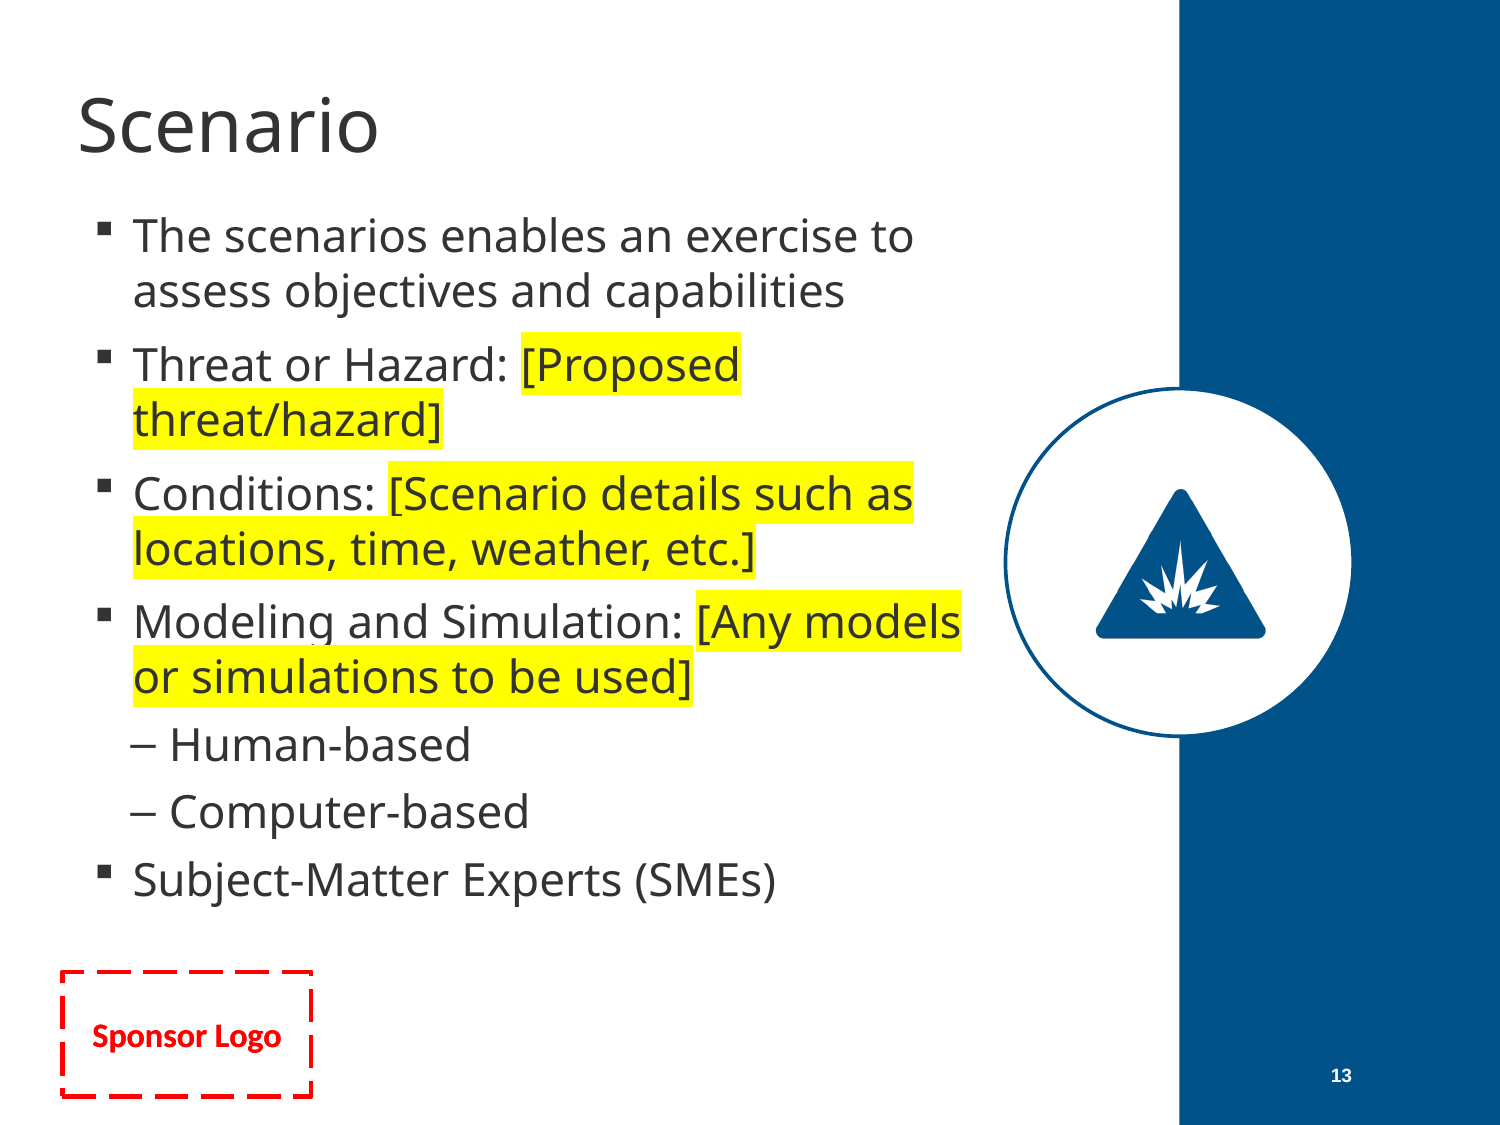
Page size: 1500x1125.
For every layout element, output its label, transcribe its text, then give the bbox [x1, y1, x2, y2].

slide_number 13 [1242, 1052, 1368, 1098]
text_box [1003, 386, 1356, 739]
list The scenarios enables an exercise to assess objectives and capabilities Threat or Hazard: [Proposed threat/hazard] Conditions: [Scenario details such as locations, time, weather, etc.] Modeling and Simulation: [Any models or simulations to be used] Human-based Computer-based Subject-Matter Experts (SMEs) [79, 224, 1033, 888]
title Scenario [62, 72, 1045, 173]
text_box [1177, 0, 1500, 1125]
picture [1086, 469, 1275, 658]
